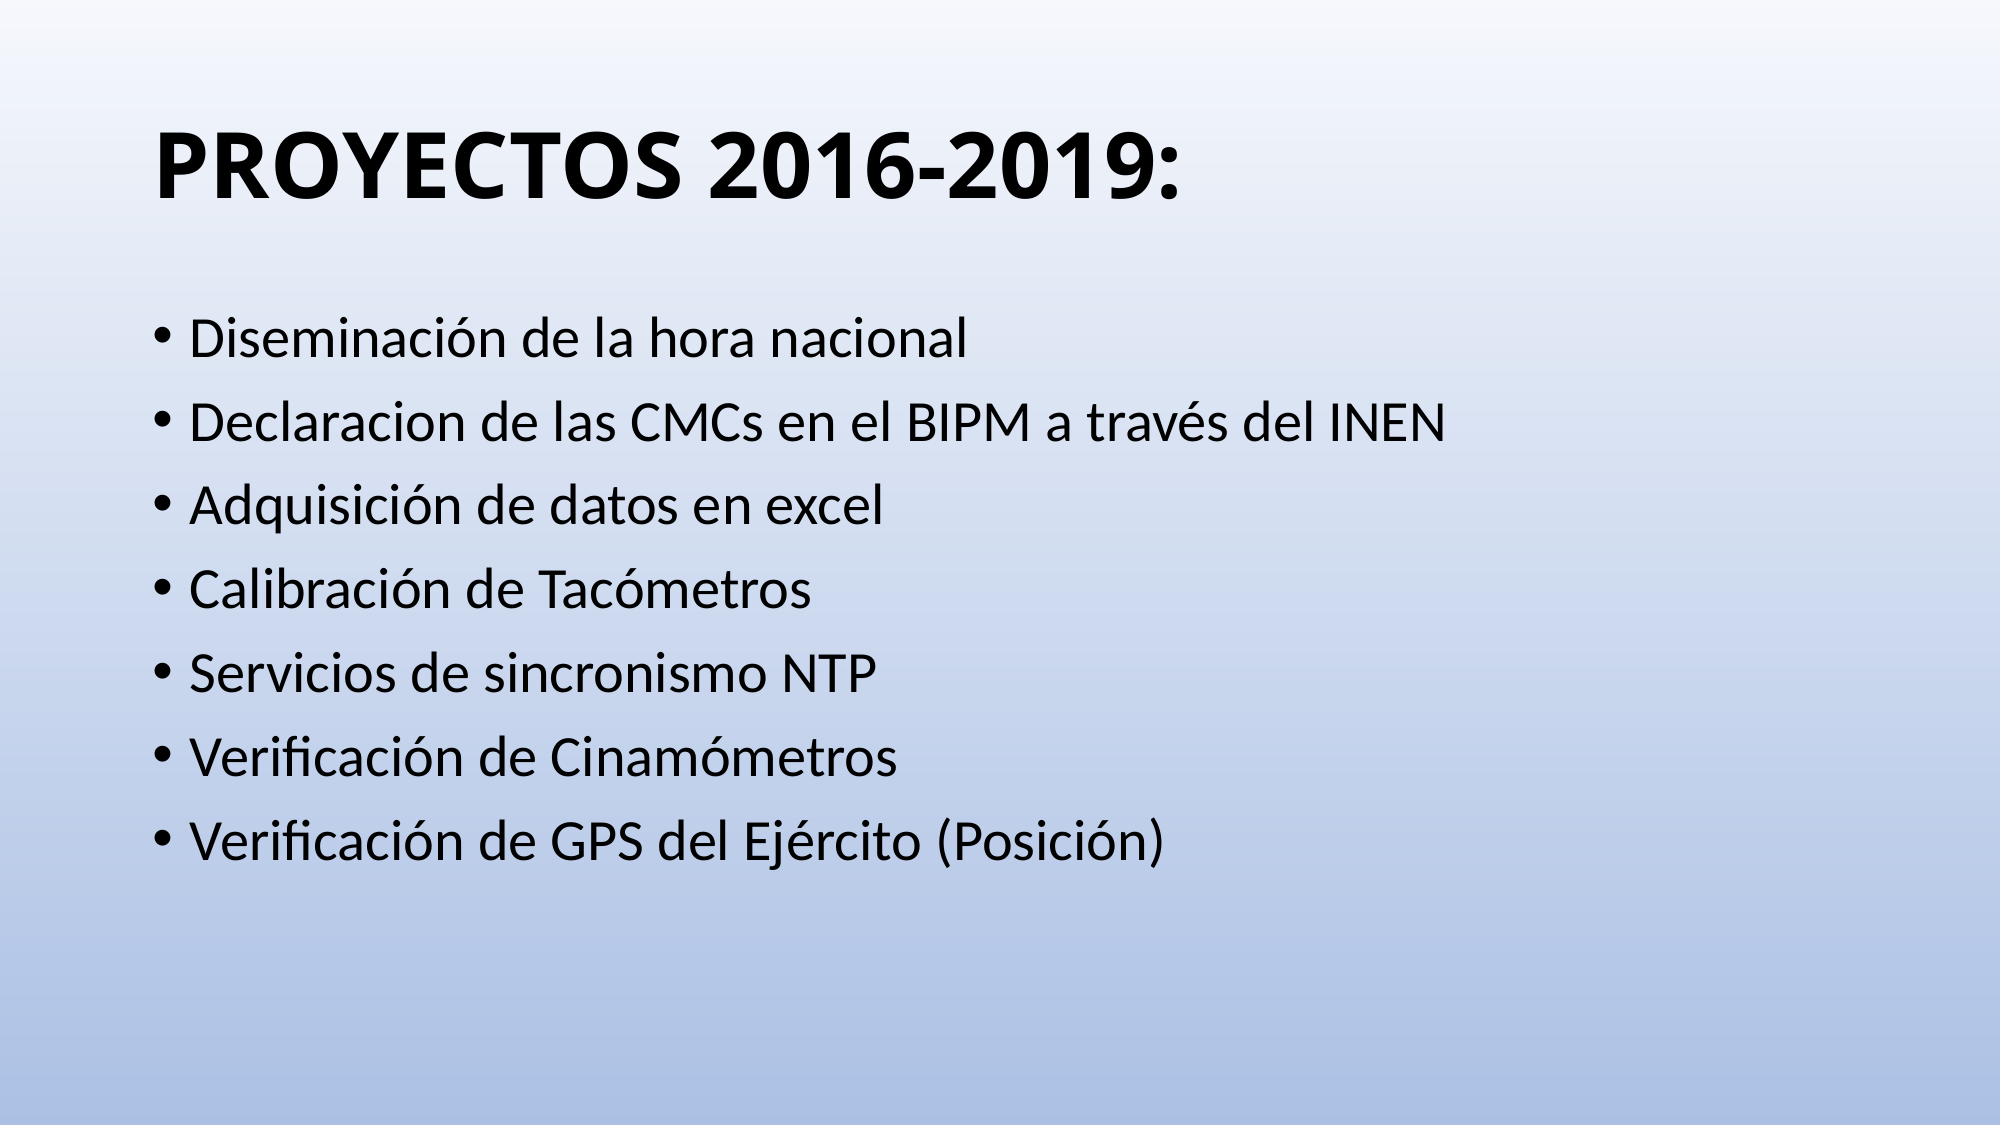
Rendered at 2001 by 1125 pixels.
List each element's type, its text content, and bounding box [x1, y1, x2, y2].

list Diseminación de la hora nacional Declaracion de las CMCs en el BIPM a través del INEN Adquisición de datos en excel Calibración de Tacómetros Servicios de sincronismo NTP Verificación de Cinamómetros Verificación de GPS del Ejército (Posición) [137, 299, 1863, 1014]
title PROYECTOS 2016-2019: [137, 59, 1863, 278]
